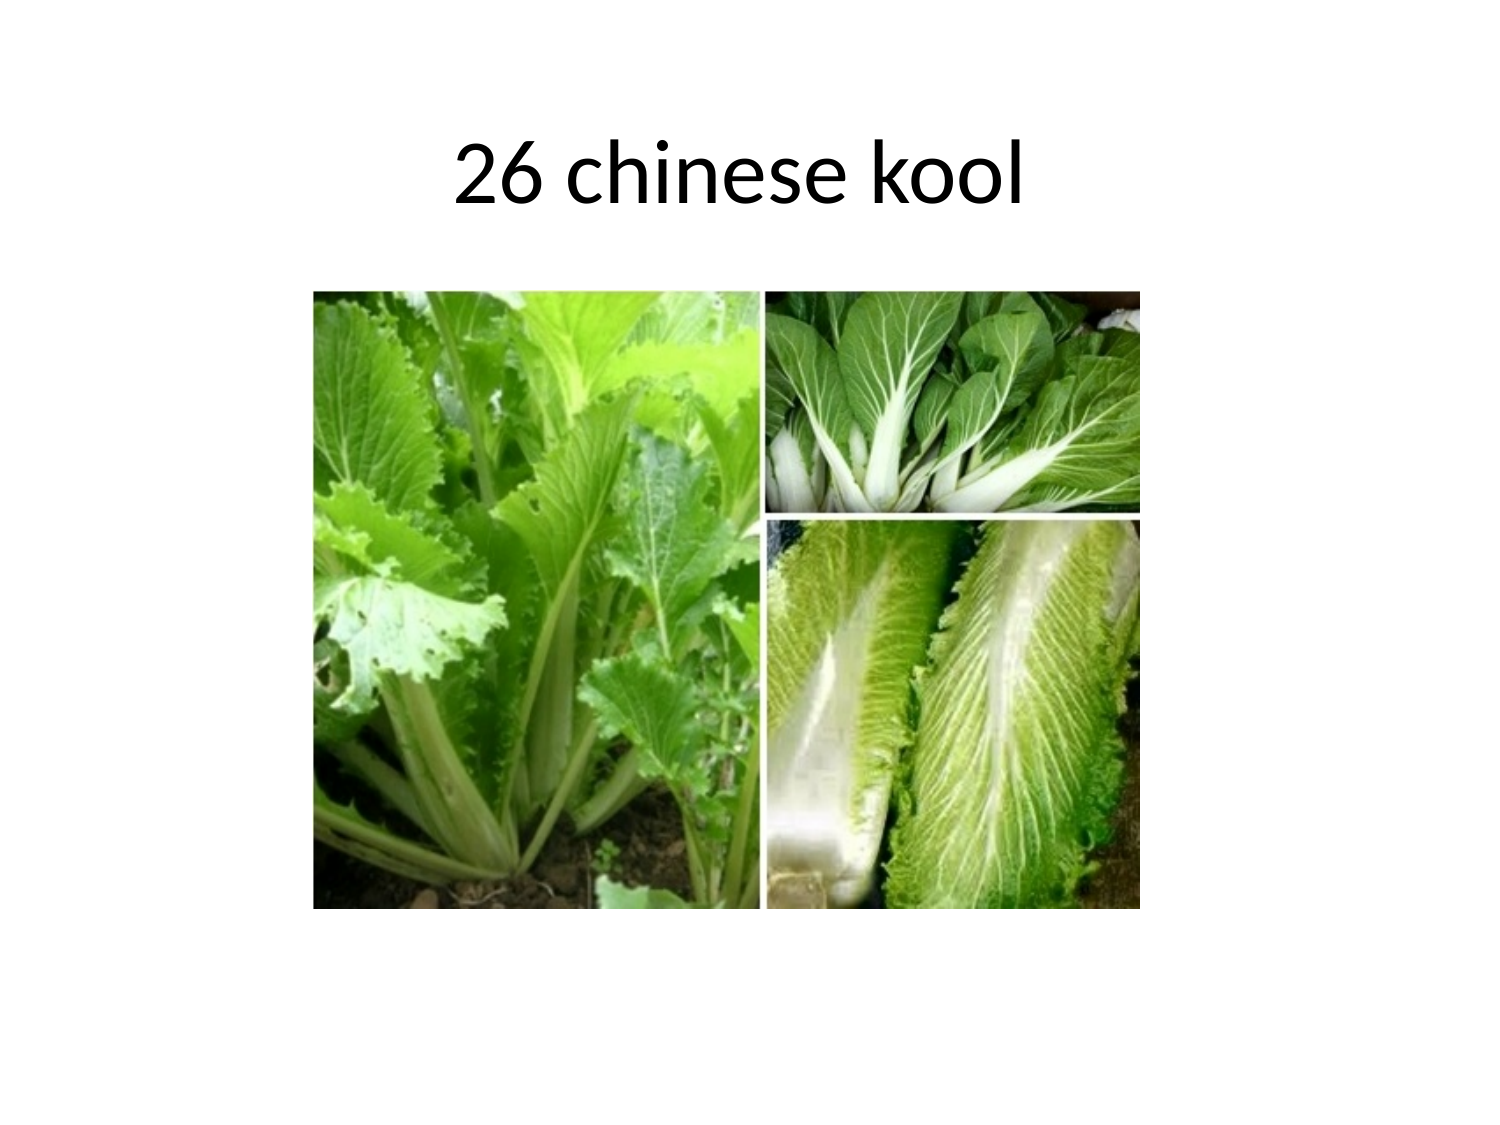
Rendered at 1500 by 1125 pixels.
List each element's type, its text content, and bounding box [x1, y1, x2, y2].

title 26 chinese kool [112, 78, 1388, 256]
picture [312, 290, 1140, 909]
